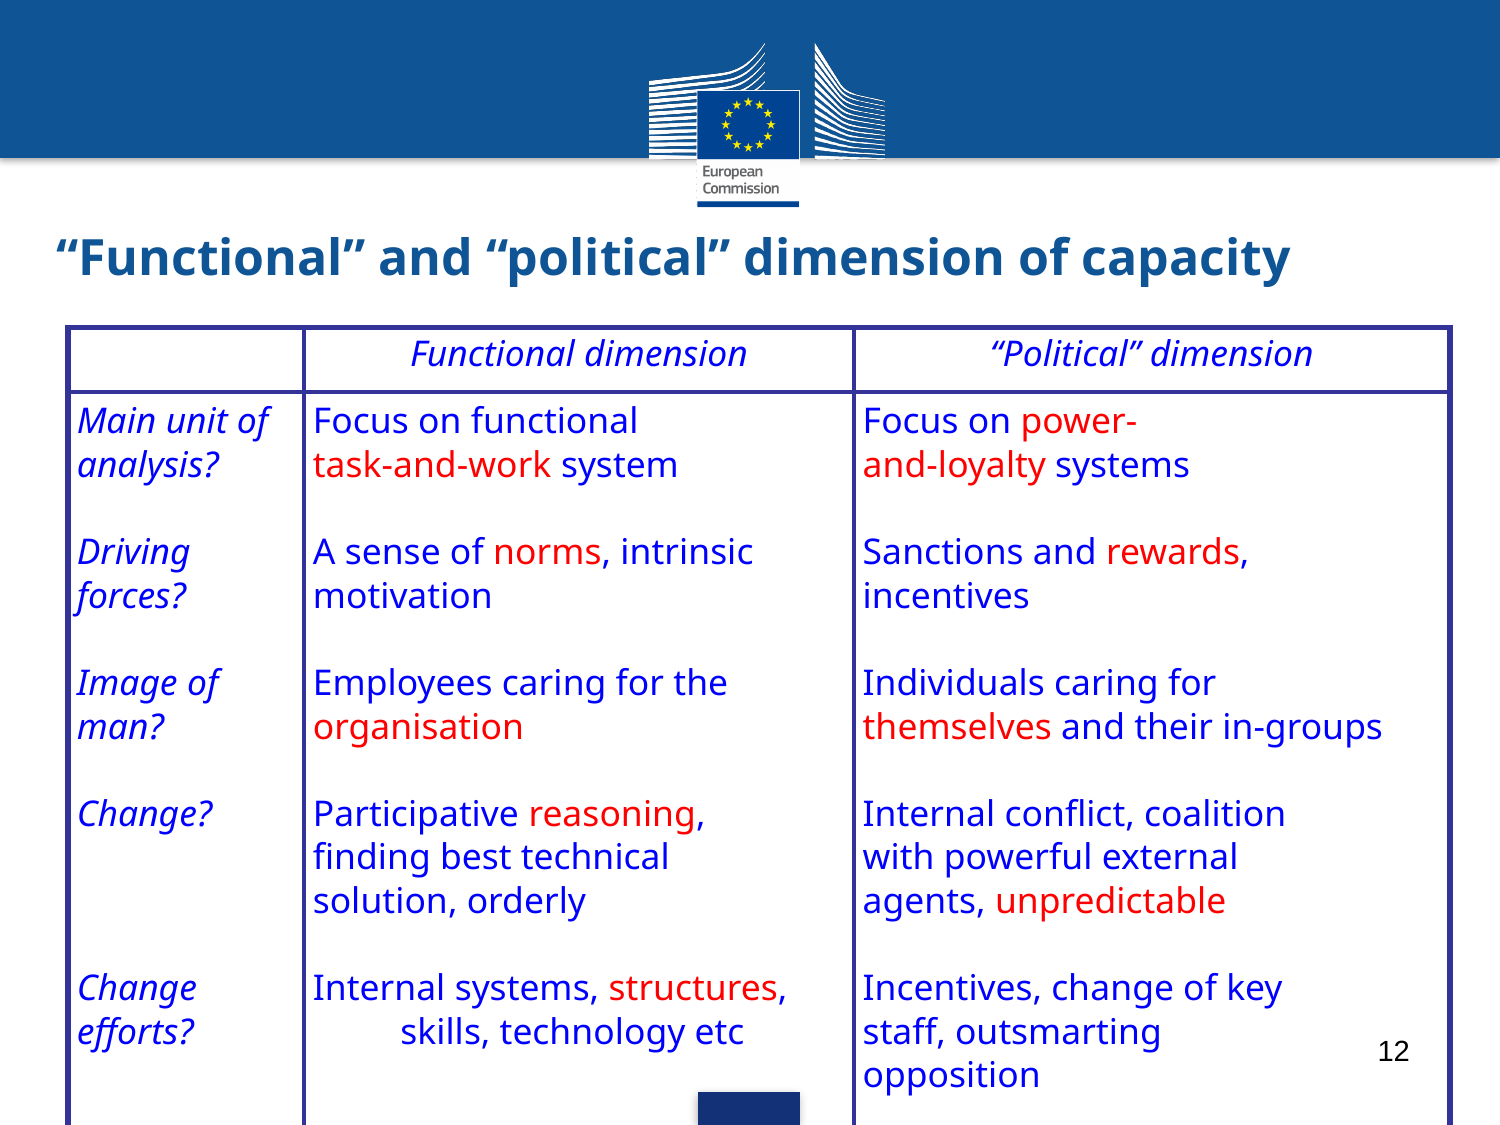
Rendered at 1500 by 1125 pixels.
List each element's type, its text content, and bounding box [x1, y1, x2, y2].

picture [649, 42, 885, 196]
title “Functional” and “political” dimension of capacity [41, 196, 1500, 315]
table_header Functional dimension [306, 330, 852, 390]
table_header [71, 330, 302, 390]
table_cell Focus on power- and-loyalty systems Sanctions and rewards, incentives Individuals caring for themselves and their in-groups Internal conflict, coalition with powerful external agents, unpredictable Incentives, change of key staff, outsmarting opposition [856, 394, 1447, 1125]
table_cell Focus on functional task-and-work system A sense of norms, intrinsic motivation Employees caring for the organisation Participative reasoning, finding best technical solution, orderly Internal systems, structures, skills, technology etc [306, 394, 852, 1125]
table_header “Political” dimension [856, 330, 1447, 390]
table_cell Main unit of analysis? Driving forces? Image of man? Change? Change efforts? [71, 394, 302, 1125]
